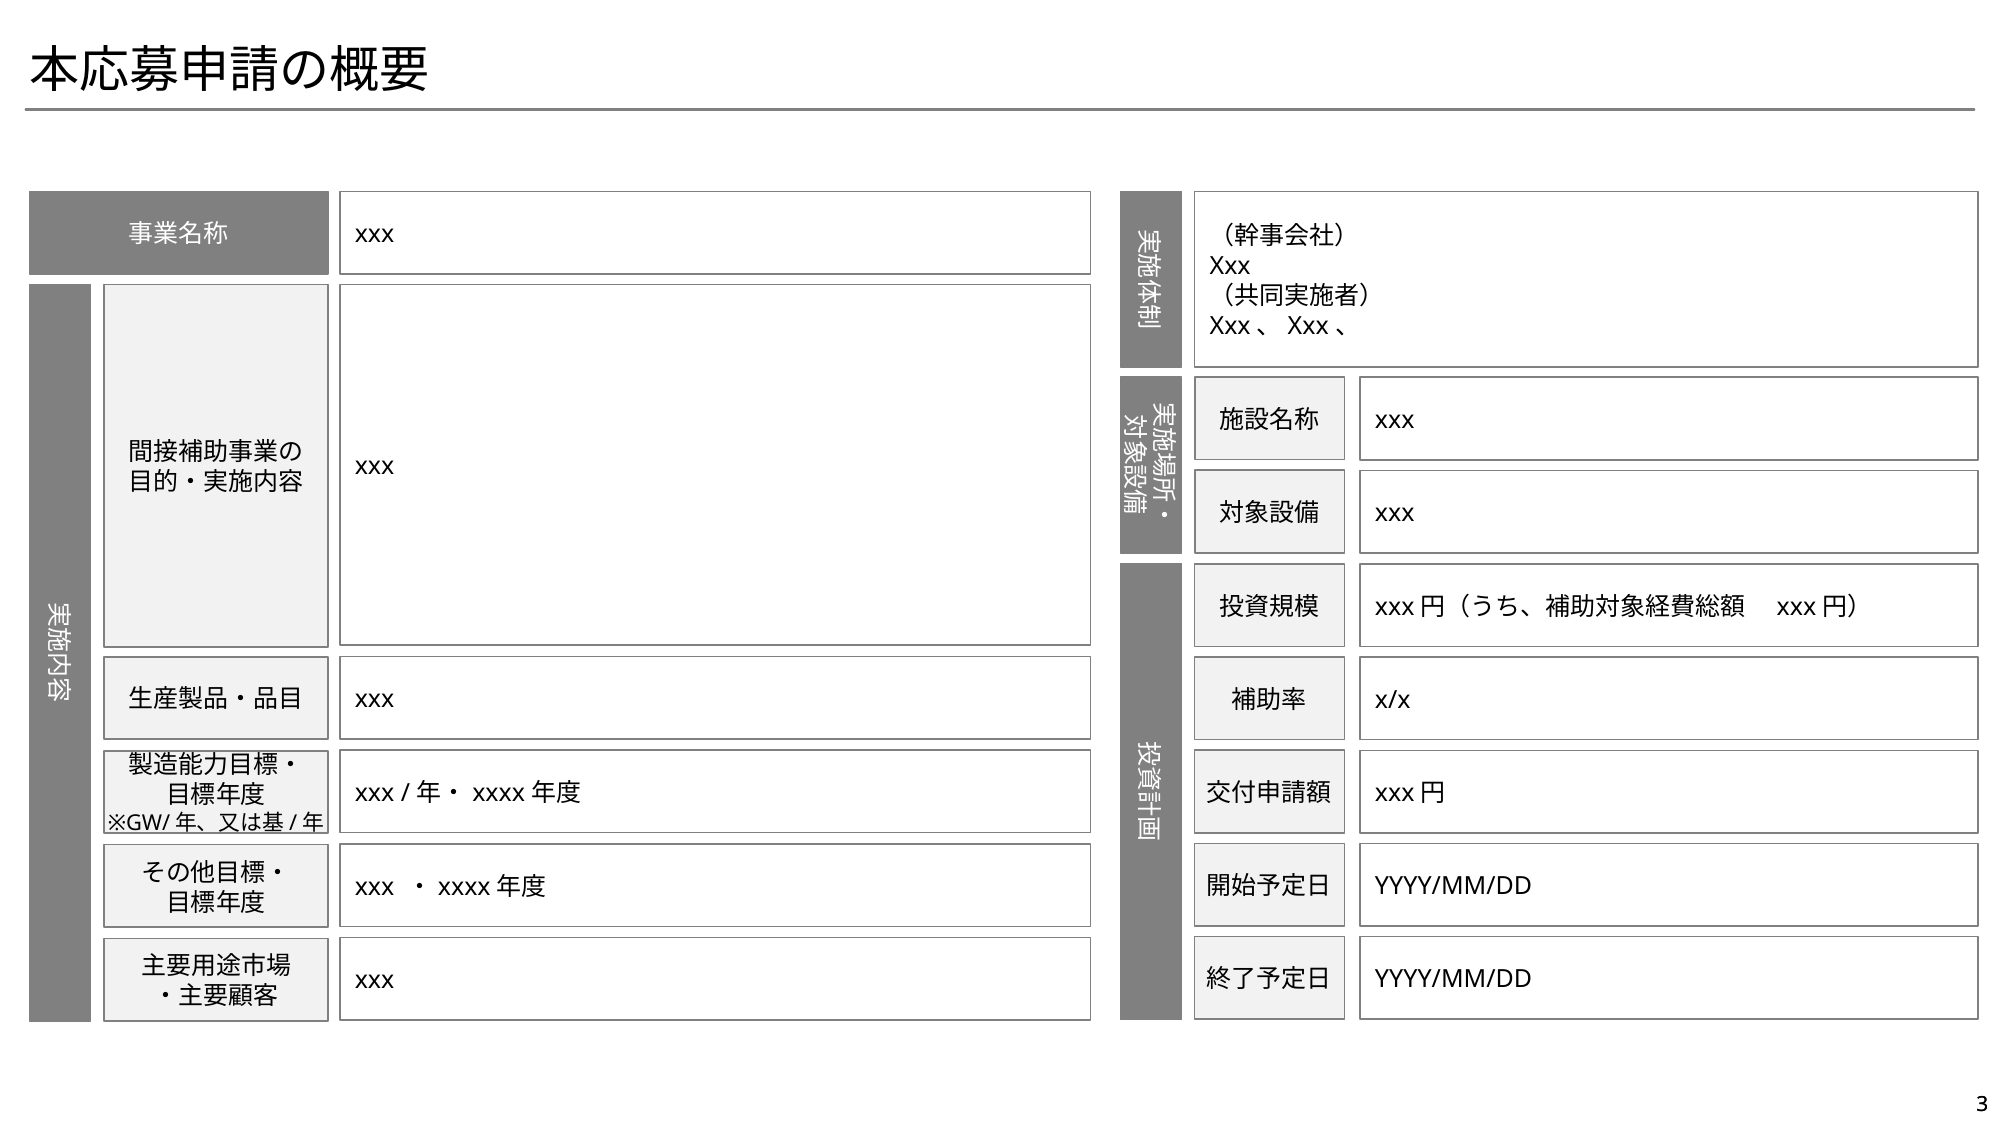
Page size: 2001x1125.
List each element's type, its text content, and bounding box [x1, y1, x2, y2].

text_box 実施体制 [1119, 190, 1183, 368]
text_box 製造能力目標・ 目標年度 ※GW/年、又は基/年 [102, 749, 330, 835]
text_box 補助率 [1193, 655, 1346, 741]
text_box 事業名称 [28, 190, 330, 276]
text_box xxx [1358, 469, 1979, 554]
text_box xxx [338, 936, 1092, 1022]
text_box xxx円（うち、補助対象経費総額 xxx円） [1358, 562, 1979, 648]
text_box xxx [338, 190, 1092, 276]
text_box 施設名称 [1193, 376, 1346, 461]
text_box 終了予定日 [1193, 935, 1346, 1021]
text_box 交付申請額 [1193, 749, 1346, 834]
text_box 対象設備 [1193, 469, 1346, 554]
text_box YYYY/MM/DD [1358, 935, 1979, 1021]
text_box 実施内容 [28, 283, 92, 1022]
text_box （幹事会社） Xxx （共同実施者） Xxx、Xxx、 [1193, 190, 1979, 368]
text_box 投資計画 [1119, 562, 1183, 1021]
text_box 投資規模 [1193, 562, 1346, 648]
text_box xxx [338, 283, 1092, 647]
text_box 生産製品・品目 [102, 655, 330, 741]
text_box 実施場所・ 対象設備 [1119, 376, 1183, 554]
text_box xxx [338, 655, 1092, 741]
text_box xxx ・xxxx年度 [338, 842, 1092, 928]
text_box 開始予定日 [1193, 842, 1346, 928]
text_box 主要用途市場 ・主要顧客 [102, 937, 330, 1022]
text_box その他目標・ 目標年度 [102, 843, 330, 929]
text_box 本応募申請の概要 [29, 43, 1875, 98]
text_box YYYY/MM/DD [1358, 842, 1979, 928]
text_box 間接補助事業の 目的・実施内容 [102, 283, 330, 649]
text_box xxx [1358, 376, 1979, 461]
text_box xxx円 [1358, 749, 1979, 834]
text_box xxx /年・xxxx年度 [338, 748, 1092, 834]
text_box x/x [1358, 656, 1979, 741]
